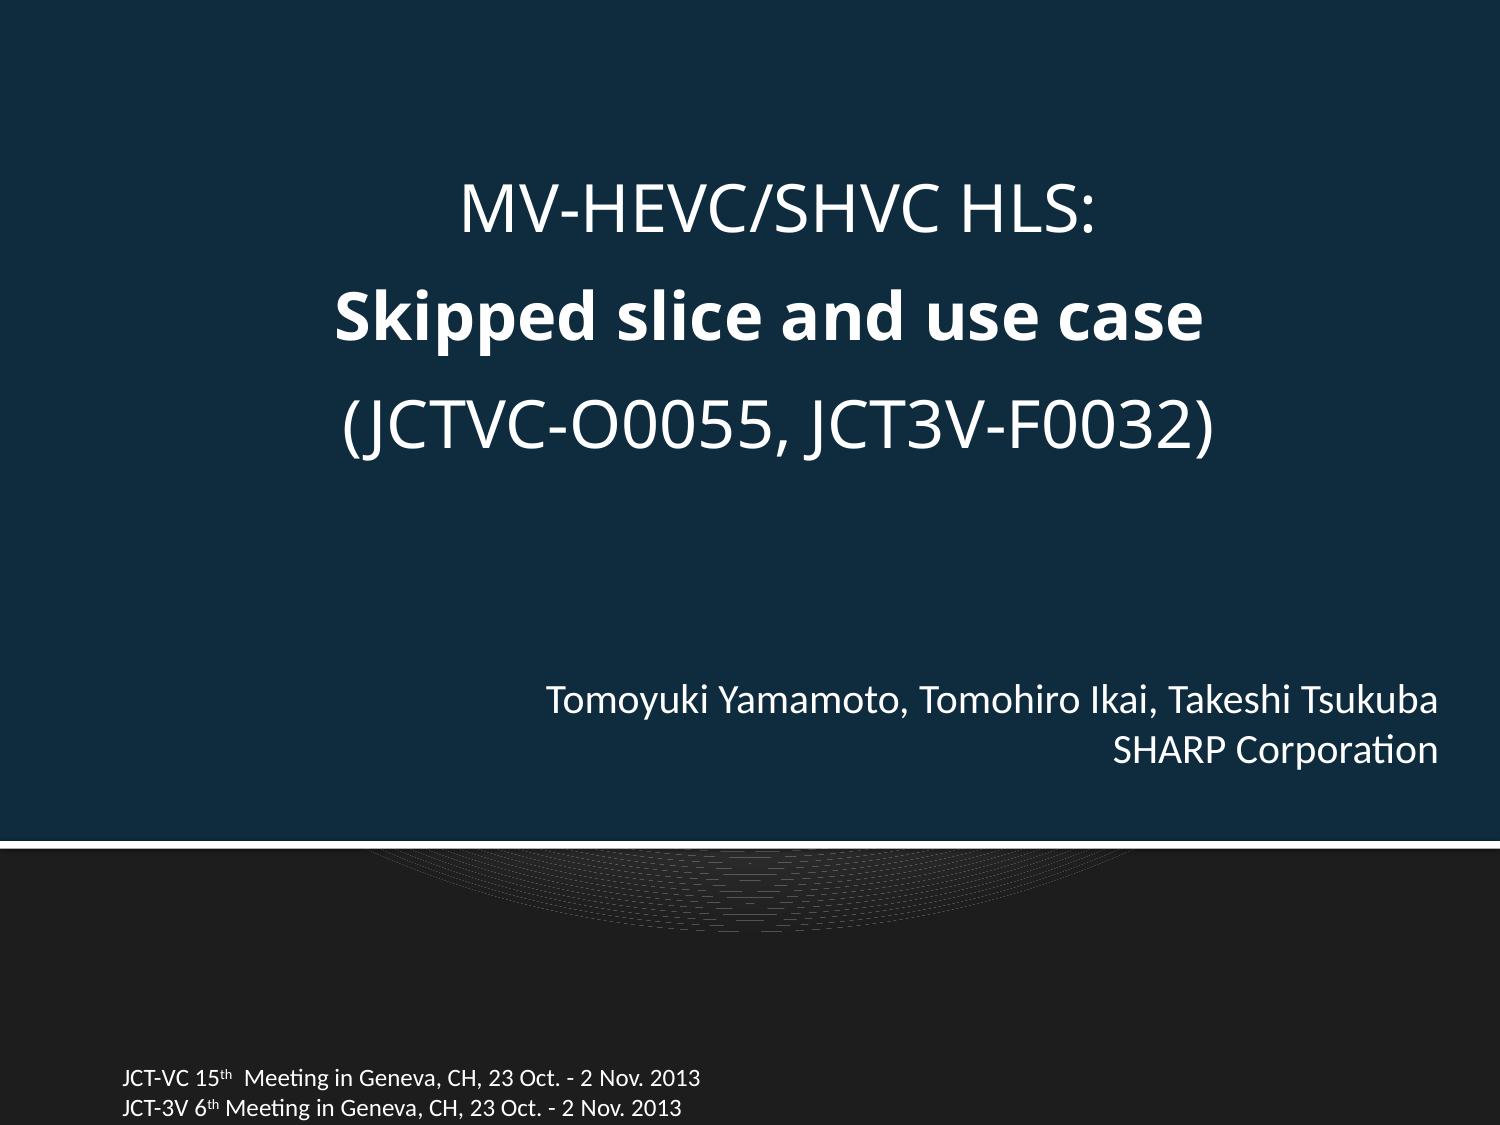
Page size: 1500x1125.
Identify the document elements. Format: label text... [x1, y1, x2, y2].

title MV-HEVC/SHVC HLS: Skipped slice and use case (JCTVC-O0055, JCT3V-F0032) [112, 136, 1438, 510]
list JCT-VC 15th Meeting in Geneva, CH, 23 Oct. - 2 Nov. 2013 JCT-3V 6th Meeting in Geneva, CH, 23 Oct. - 2 Nov. 2013 [93, 1046, 810, 1118]
subtitle Tomoyuki Yamamoto, Tomohiro Ikai, Takeshi Tsukuba SHARP Corporation [206, 597, 1448, 823]
